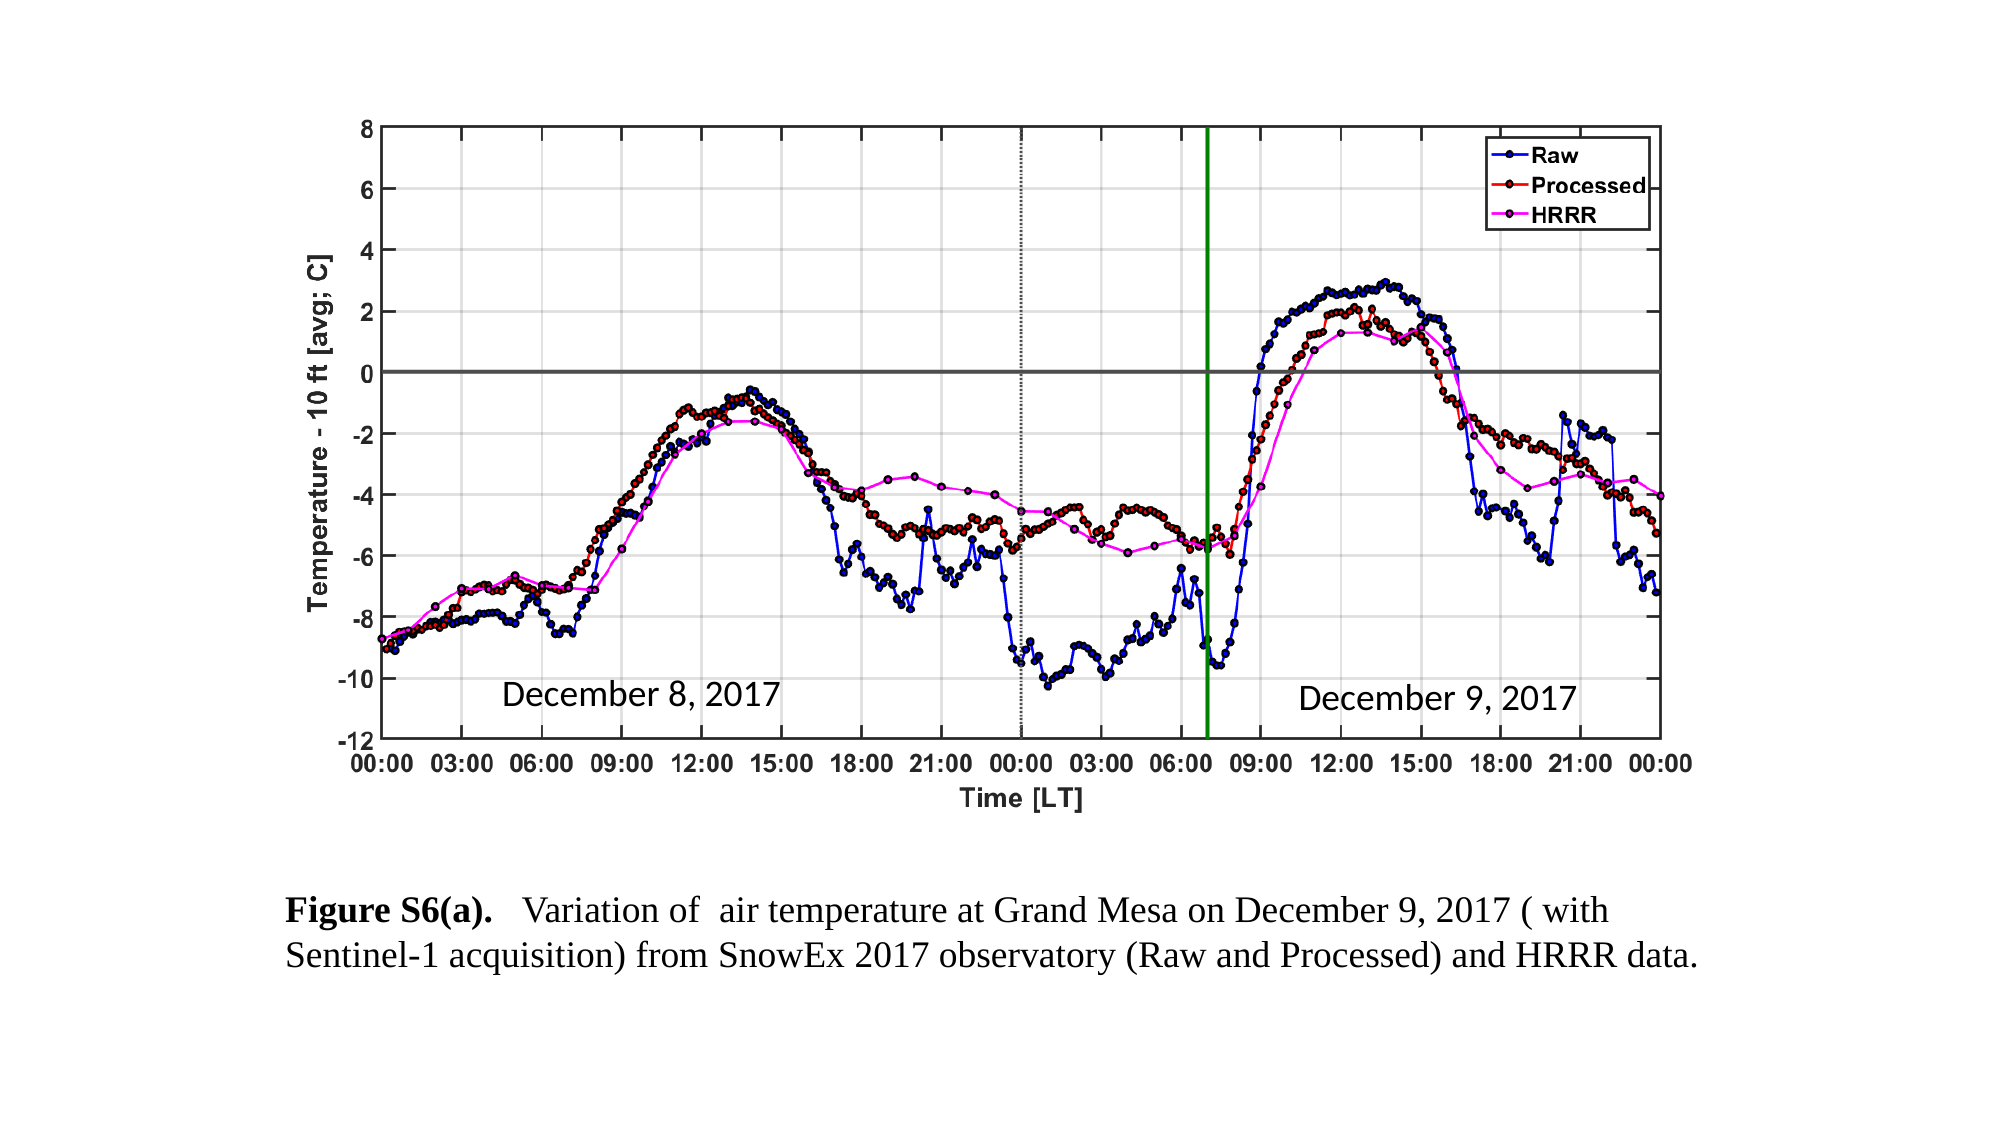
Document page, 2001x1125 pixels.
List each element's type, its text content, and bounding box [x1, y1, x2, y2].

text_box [166, 70, 1817, 821]
text_box Figure S6(a). Variation of air temperature at Grand Mesa on December 9, 2017 ( with Sentinel-1 acquisition) from SnowEx 2017 observatory (Raw and Processed) and HRRR data. [270, 877, 1738, 982]
